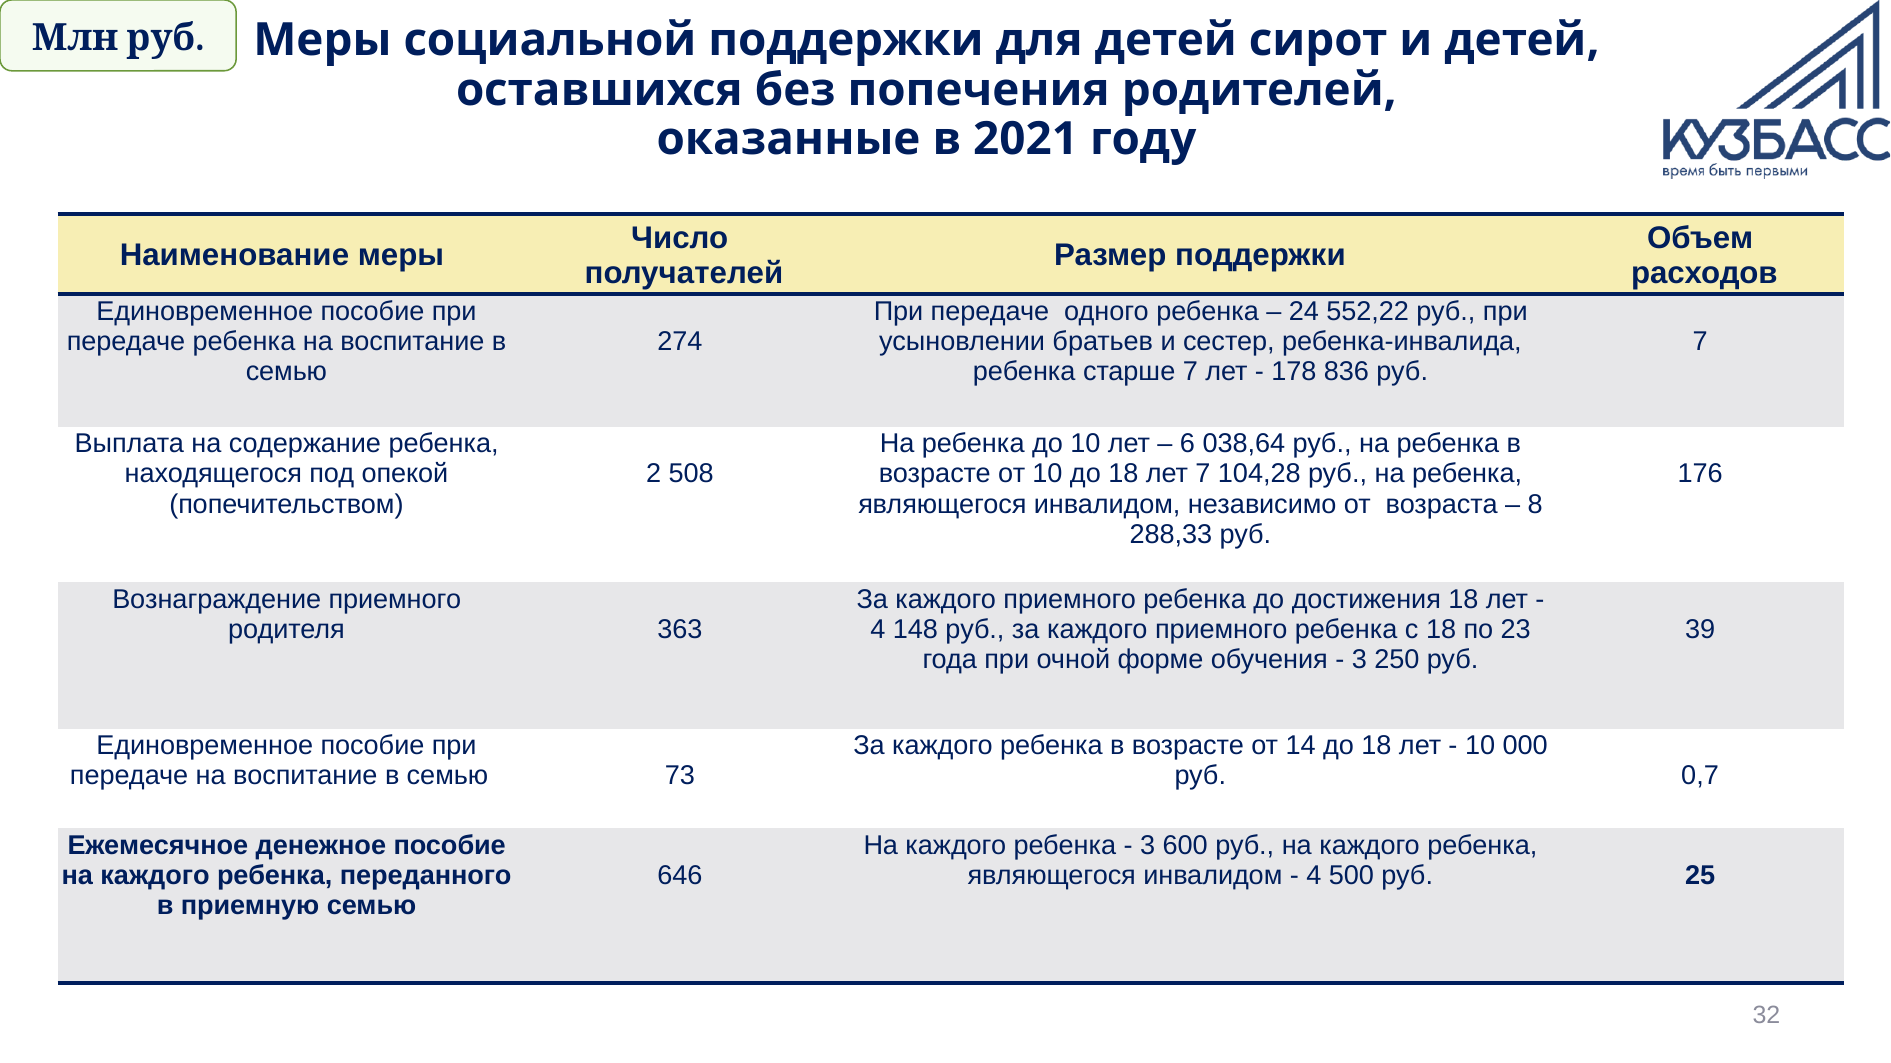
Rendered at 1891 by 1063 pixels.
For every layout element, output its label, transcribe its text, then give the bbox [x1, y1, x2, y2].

table_cell При передаче одного ребенка – 24 552,22 руб., при усыновлении братьев и сестер, ребенка-инвалида, ребенка старше 7 лет - 178 836 руб. [844, 296, 1556, 427]
table_cell Выплата на содержание ребенка, находящегося под опекой (попечительством) [58, 427, 515, 582]
table_cell Вознаграждение приемного родителя [58, 582, 515, 729]
slide_number 32 [1354, 985, 1796, 1042]
table_cell 363 [515, 582, 844, 729]
table_cell Ежемесячное денежное пособие на каждого ребенка, переданного в приемную семью [58, 828, 515, 981]
text_box Млн руб. [0, 0, 240, 74]
table_cell 0,7 [1556, 729, 1844, 828]
picture [1663, 0, 1891, 180]
title Меры социальной поддержки для детей сирот и детей, оставшихся без попечения родителей, оказанные в 2021 году [111, 0, 1663, 136]
table_cell За каждого приемного ребенка до достижения 18 лет - 4 148 руб., за каждого приемного ребенка с 18 по 23 года при очной форме обучения - 3 250 руб. [844, 582, 1556, 729]
table_cell На каждого ребенка - 3 600 руб., на каждого ребенка, являющегося инвалидом - 4 500 руб. [844, 828, 1556, 981]
table_cell Единовременное пособие при передаче ребенка на воспитание в семью [58, 296, 515, 427]
table_header Число получателей [515, 216, 844, 292]
table_header Наименование меры [58, 216, 515, 292]
table_cell 646 [515, 828, 844, 981]
table_cell На ребенка до 10 лет – 6 038,64 руб., на ребенка в возрасте от 10 до 18 лет 7 104,28 руб., на ребенка, являющегося инвалидом, независимо от возраста – 8 288,33 руб. [844, 427, 1556, 582]
table_cell 73 [515, 729, 844, 828]
table_cell 25 [1556, 828, 1844, 981]
table_cell За каждого ребенка в возрасте от 14 до 18 лет - 10 000 руб. [844, 729, 1556, 828]
table_header Размер поддержки [844, 216, 1556, 292]
table_cell 7 [1556, 296, 1844, 427]
table_cell 274 [515, 296, 844, 427]
table_cell 39 [1556, 582, 1844, 729]
table_cell 2 508 [515, 427, 844, 582]
table_cell 176 [1556, 427, 1844, 582]
table_cell Единовременное пособие при передаче на воспитание в семью [58, 729, 515, 828]
table_header Объем расходов [1556, 216, 1844, 292]
